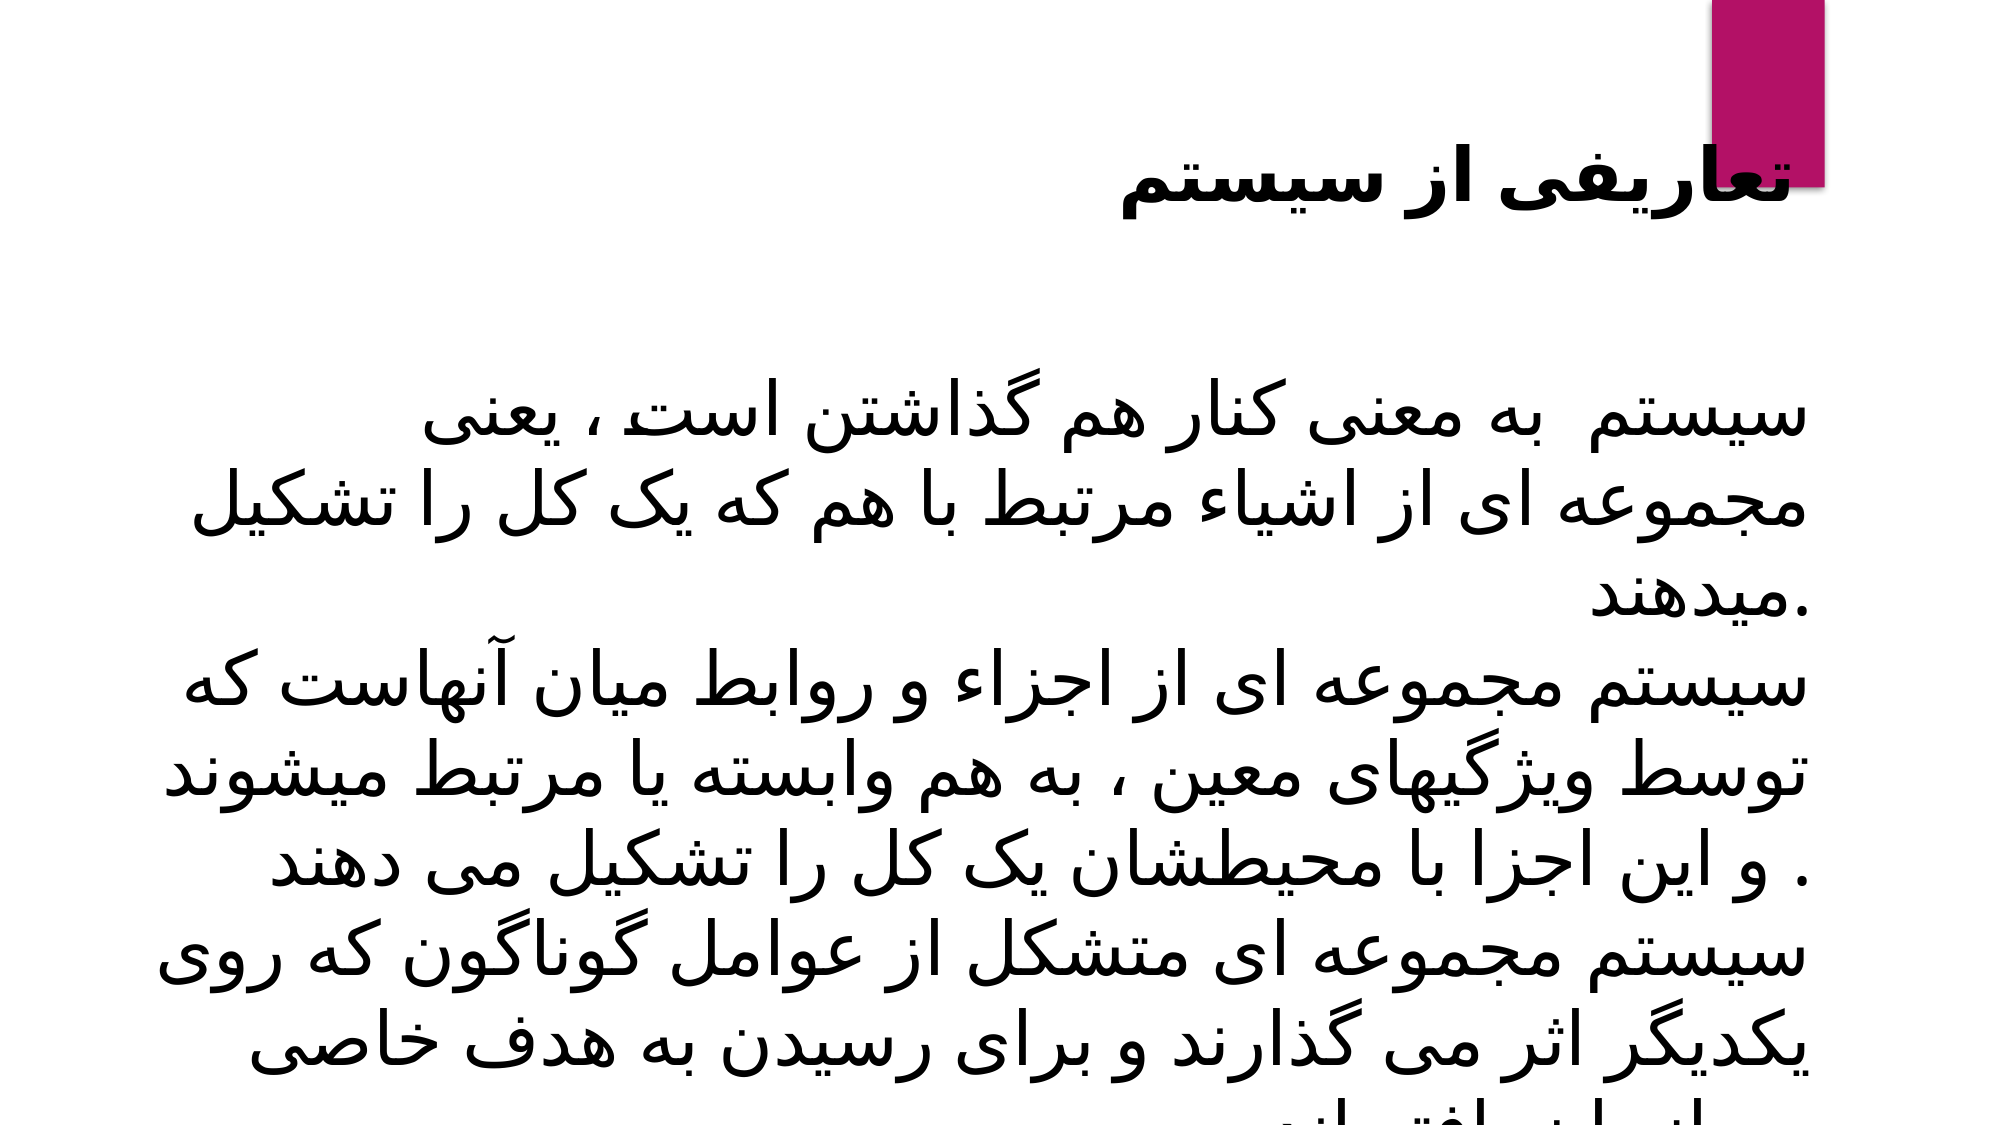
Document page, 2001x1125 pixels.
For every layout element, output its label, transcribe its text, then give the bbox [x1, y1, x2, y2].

text_box سیستم به معنی کنار هم گذاشتن است ، یعنی مجموعه ای از اشیاء مرتبط با هم که یک کل را تشکیل میدهند. سیستم مجموعه ای از اجزاء و روابط میان آنهاست که توسط ویژگیهای معین ، به هم وابسته یا مرتبط میشوند و این اجزا با محیطشان یک کل را تشکیل می دهند . سیستم مجموعه ای متشکل از عوامل گوناگون که روی یکدیگر اثر می گذارند و برای رسیدن به هدف خاصی سازمان یافته اند . [130, 353, 1828, 1125]
text_box تعاریفی از سیستم [1103, 118, 1812, 224]
